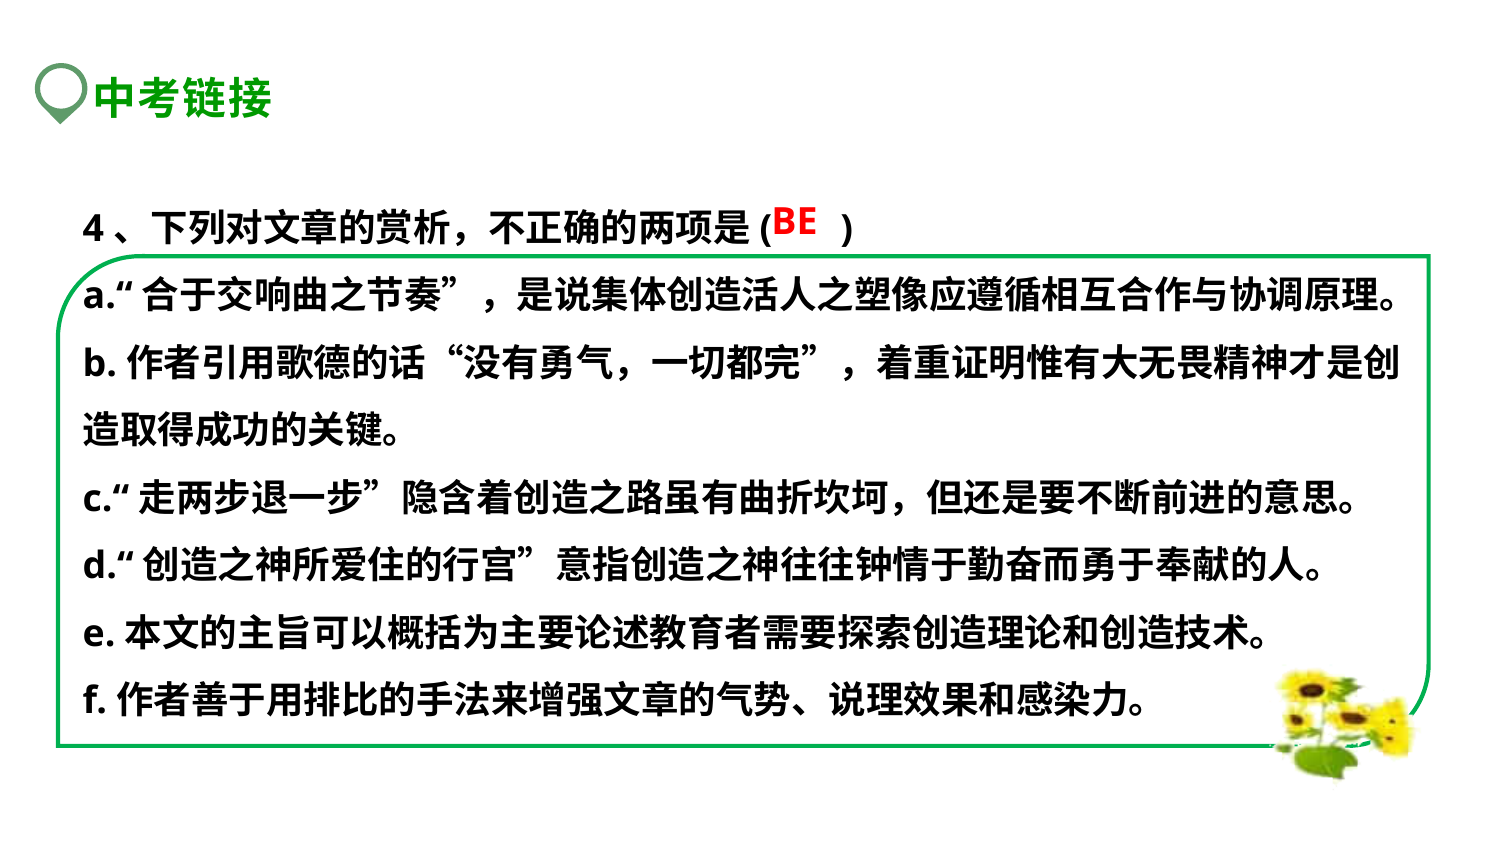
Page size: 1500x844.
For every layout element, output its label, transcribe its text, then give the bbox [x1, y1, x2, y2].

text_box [34, 62, 295, 132]
text_box [56, 255, 1430, 747]
text_box BE [760, 191, 839, 248]
text_box 4、下列对文章的赏析，不正确的两项是( ) a.“合于交响曲之节奏”，是说集体创造活人之塑像应遵循相互合作与协调原理。 b.作者引用歌德的话“没有勇气，一切都完”，着重证明惟有大无畏精神才是创造取得成功的关键。 c.“走两步退一步”隐含着创造之路虽有曲折坎坷，但还是要不断前进的意思。 d.“创造之神所爱住的行宫”意指创造之神往往钟情于勤奋而勇于奉献的人。 e.本文的主旨可以概括为主要论述教育者需要探索创造理论和创造技术。 f.作者善于用排比的手法来增强文章的气势、说理效果和感染力。 [71, 175, 1429, 290]
picture [1257, 652, 1429, 800]
